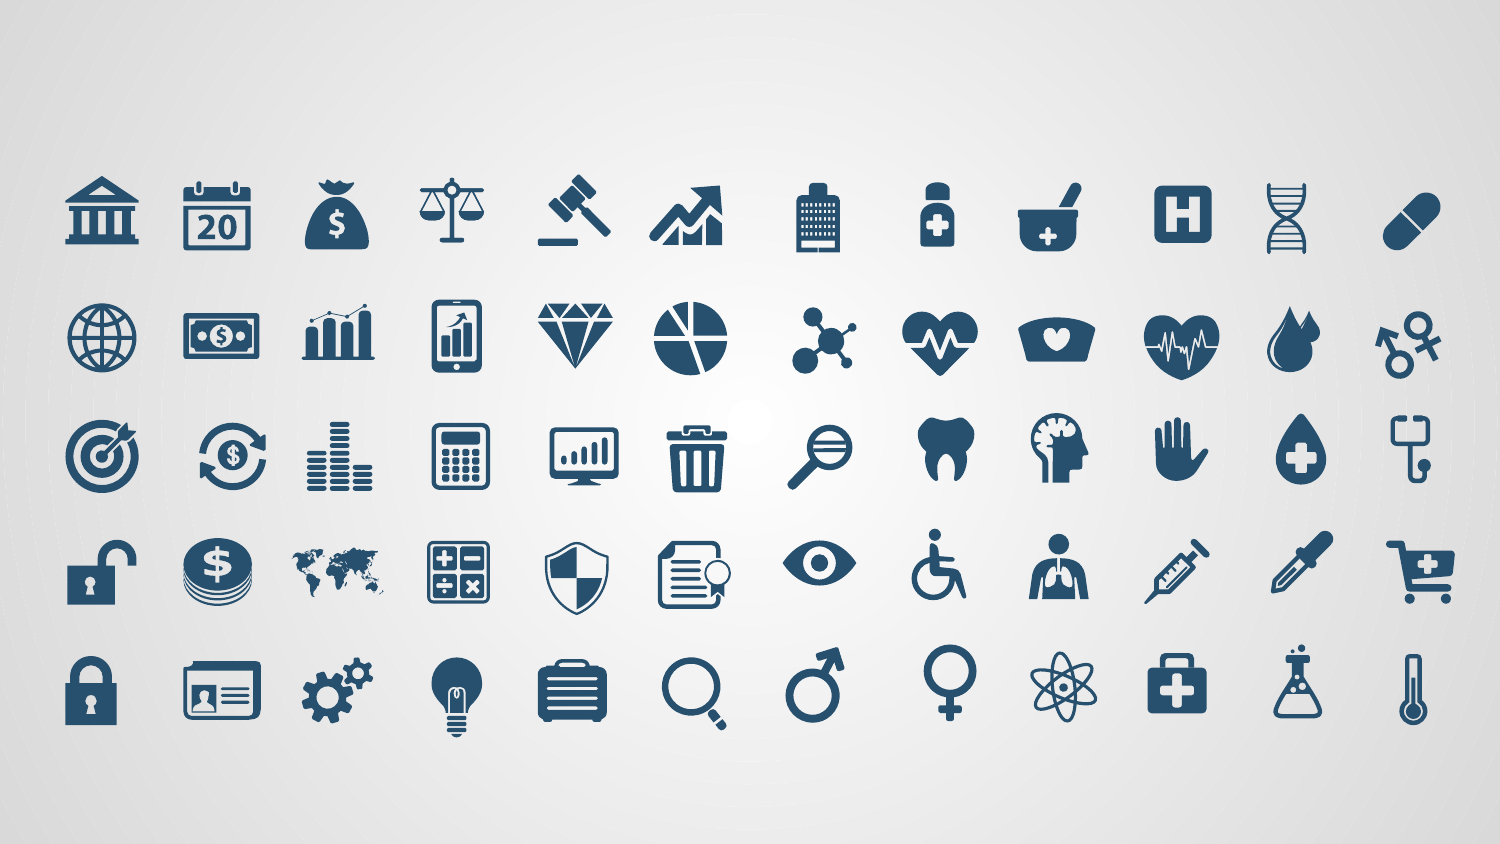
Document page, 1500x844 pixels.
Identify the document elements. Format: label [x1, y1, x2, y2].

text_box [301, 179, 373, 250]
text_box [1375, 309, 1442, 381]
text_box [796, 182, 840, 253]
text_box [537, 174, 612, 246]
text_box [199, 422, 267, 491]
text_box [1390, 415, 1431, 484]
text_box [1399, 654, 1428, 726]
text_box [301, 657, 374, 724]
text_box [658, 653, 728, 731]
text_box [65, 655, 117, 726]
text_box [1385, 540, 1455, 604]
text_box [183, 181, 251, 251]
text_box [183, 661, 263, 720]
text_box [1262, 182, 1311, 255]
text_box [653, 301, 728, 376]
text_box [431, 422, 491, 490]
text_box [1154, 417, 1209, 481]
text_box [549, 427, 619, 486]
text_box [786, 422, 855, 491]
text_box [301, 303, 375, 360]
text_box [657, 540, 731, 609]
text_box [1272, 644, 1323, 719]
text_box [537, 303, 613, 369]
text_box [183, 313, 260, 359]
text_box [1143, 313, 1221, 381]
text_box [1265, 305, 1321, 373]
text_box [1147, 653, 1207, 714]
text_box [67, 539, 137, 605]
text_box [1017, 181, 1083, 252]
text_box [785, 647, 845, 723]
text_box [431, 657, 483, 738]
text_box [65, 175, 139, 245]
text_box [782, 540, 857, 586]
text_box [65, 419, 139, 493]
text_box [1030, 413, 1089, 483]
text_box [1028, 533, 1089, 600]
text_box [544, 541, 609, 616]
text_box [790, 306, 858, 376]
text_box [1017, 317, 1096, 362]
text_box [427, 540, 490, 604]
text_box [289, 547, 384, 598]
text_box [1270, 530, 1334, 594]
text_box [911, 528, 968, 601]
text_box [183, 537, 252, 606]
text_box [1154, 185, 1212, 243]
text_box [902, 311, 978, 376]
text_box [1144, 538, 1210, 605]
text_box [920, 181, 955, 247]
text_box [1275, 413, 1327, 485]
text_box [537, 659, 607, 722]
text_box [306, 421, 373, 491]
text_box [648, 185, 723, 246]
text_box [1029, 651, 1098, 723]
text_box [67, 303, 137, 373]
text_box [419, 177, 485, 243]
text_box [431, 299, 482, 373]
text_box [917, 417, 975, 481]
text_box [666, 425, 728, 493]
text_box [923, 644, 977, 722]
text_box [1381, 191, 1442, 252]
